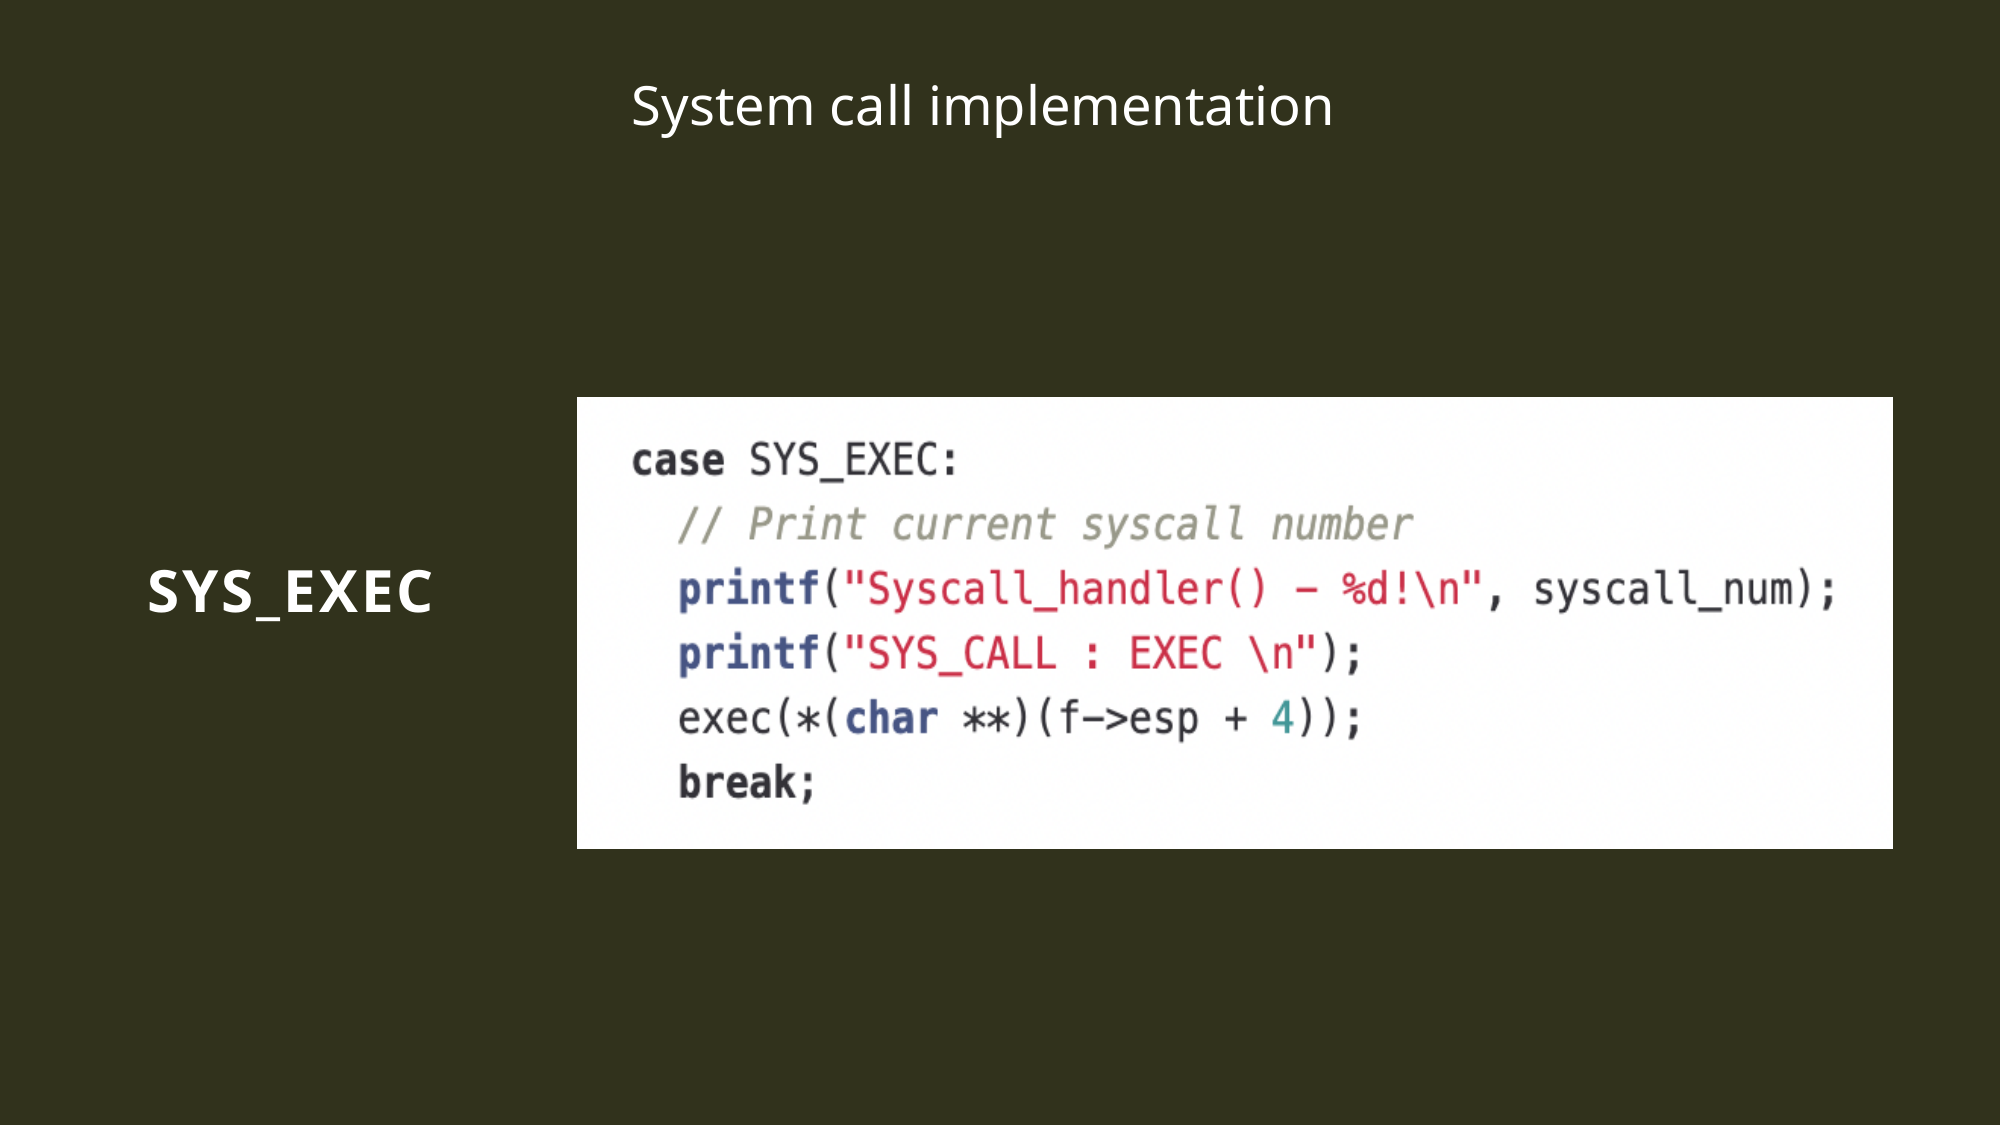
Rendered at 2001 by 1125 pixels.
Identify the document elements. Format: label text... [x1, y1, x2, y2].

text_box System call implementation [63, 63, 1905, 144]
title SYS_EXEC [63, 520, 522, 726]
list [577, 397, 1893, 849]
